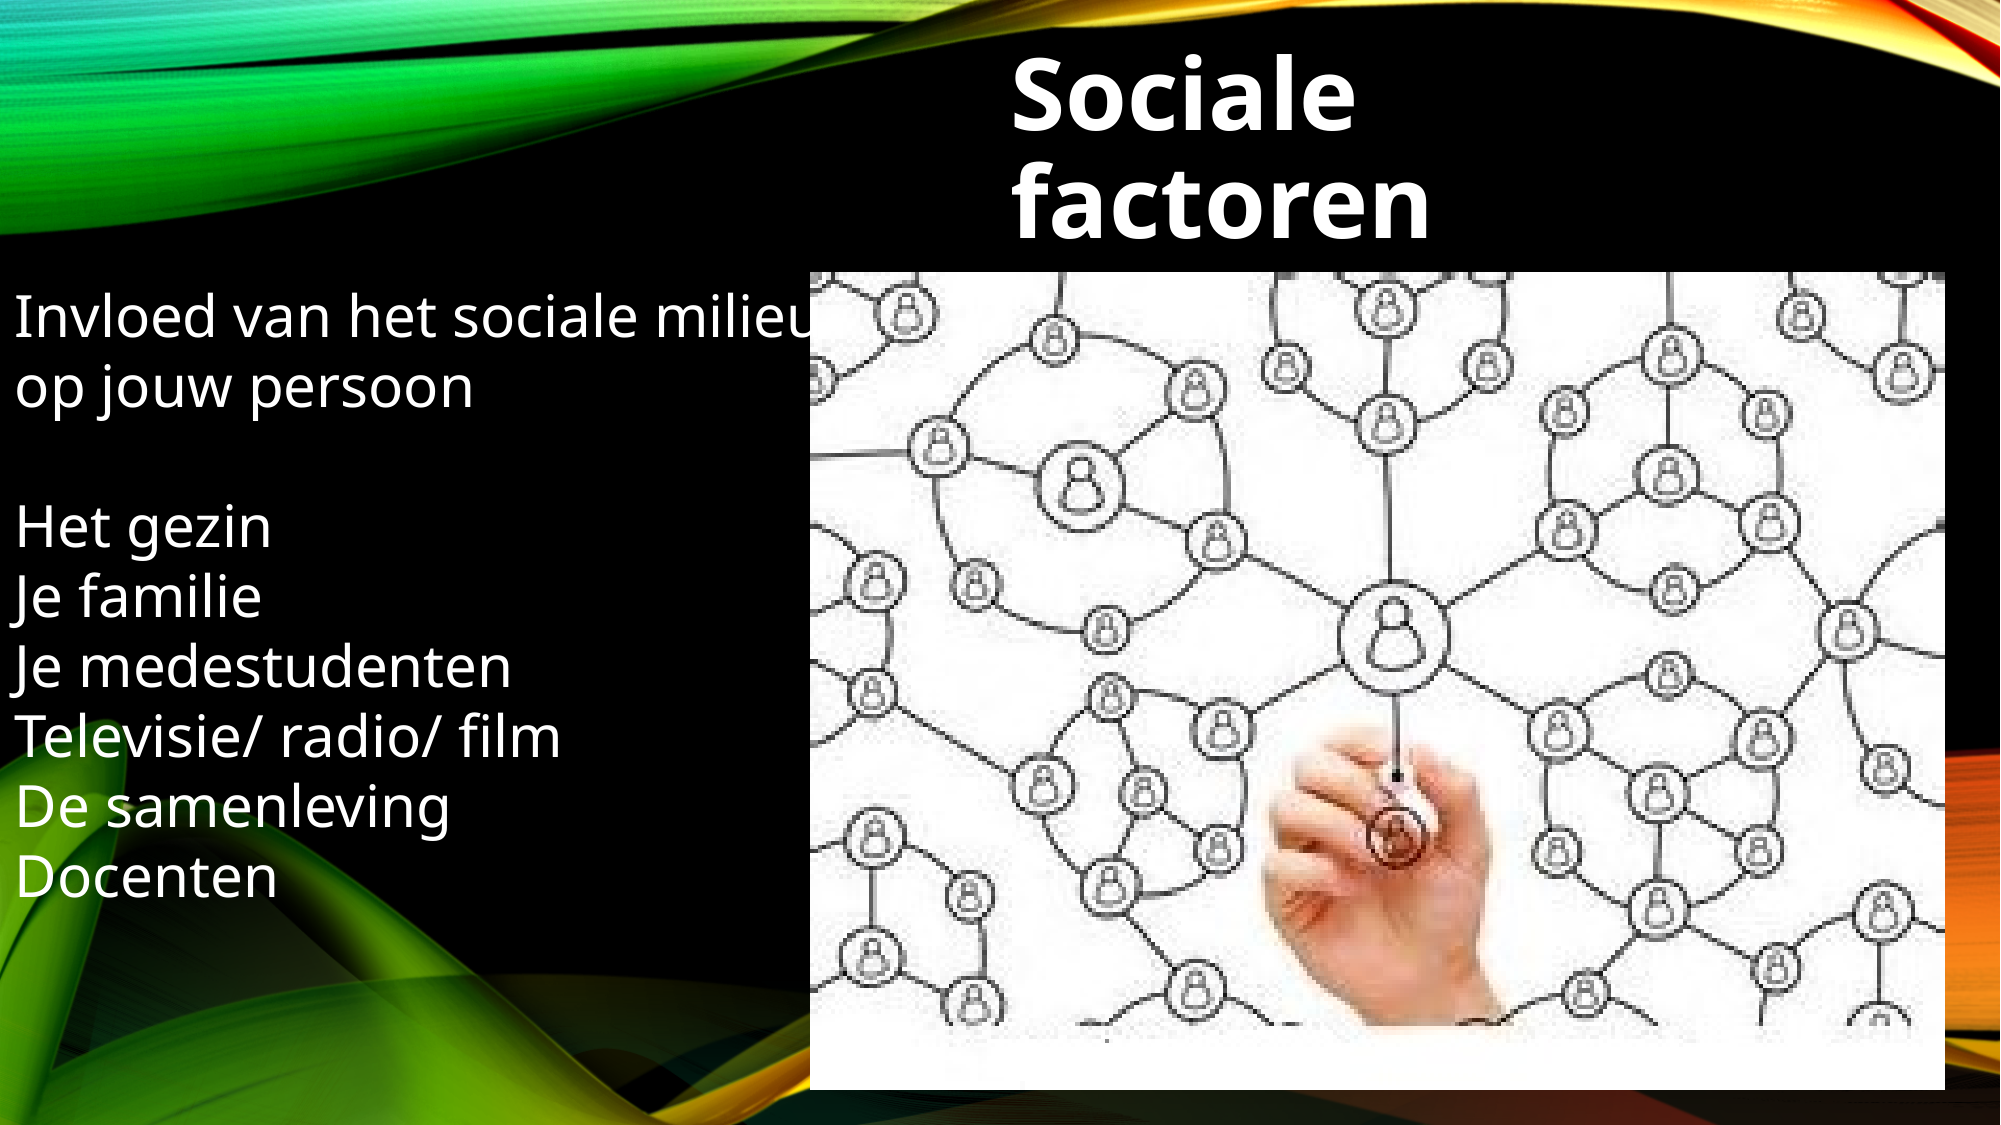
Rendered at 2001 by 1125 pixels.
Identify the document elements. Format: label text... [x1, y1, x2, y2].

picture [0, 0, 2000, 237]
text_box Invloed van het sociale milieu op jouw persoon Het gezin Je familie Je medestudenten Televisie/ radio/ film De samenleving Docenten [0, 272, 810, 962]
subtitle Sociale factoren [995, 36, 1777, 150]
picture [0, 271, 2000, 1125]
